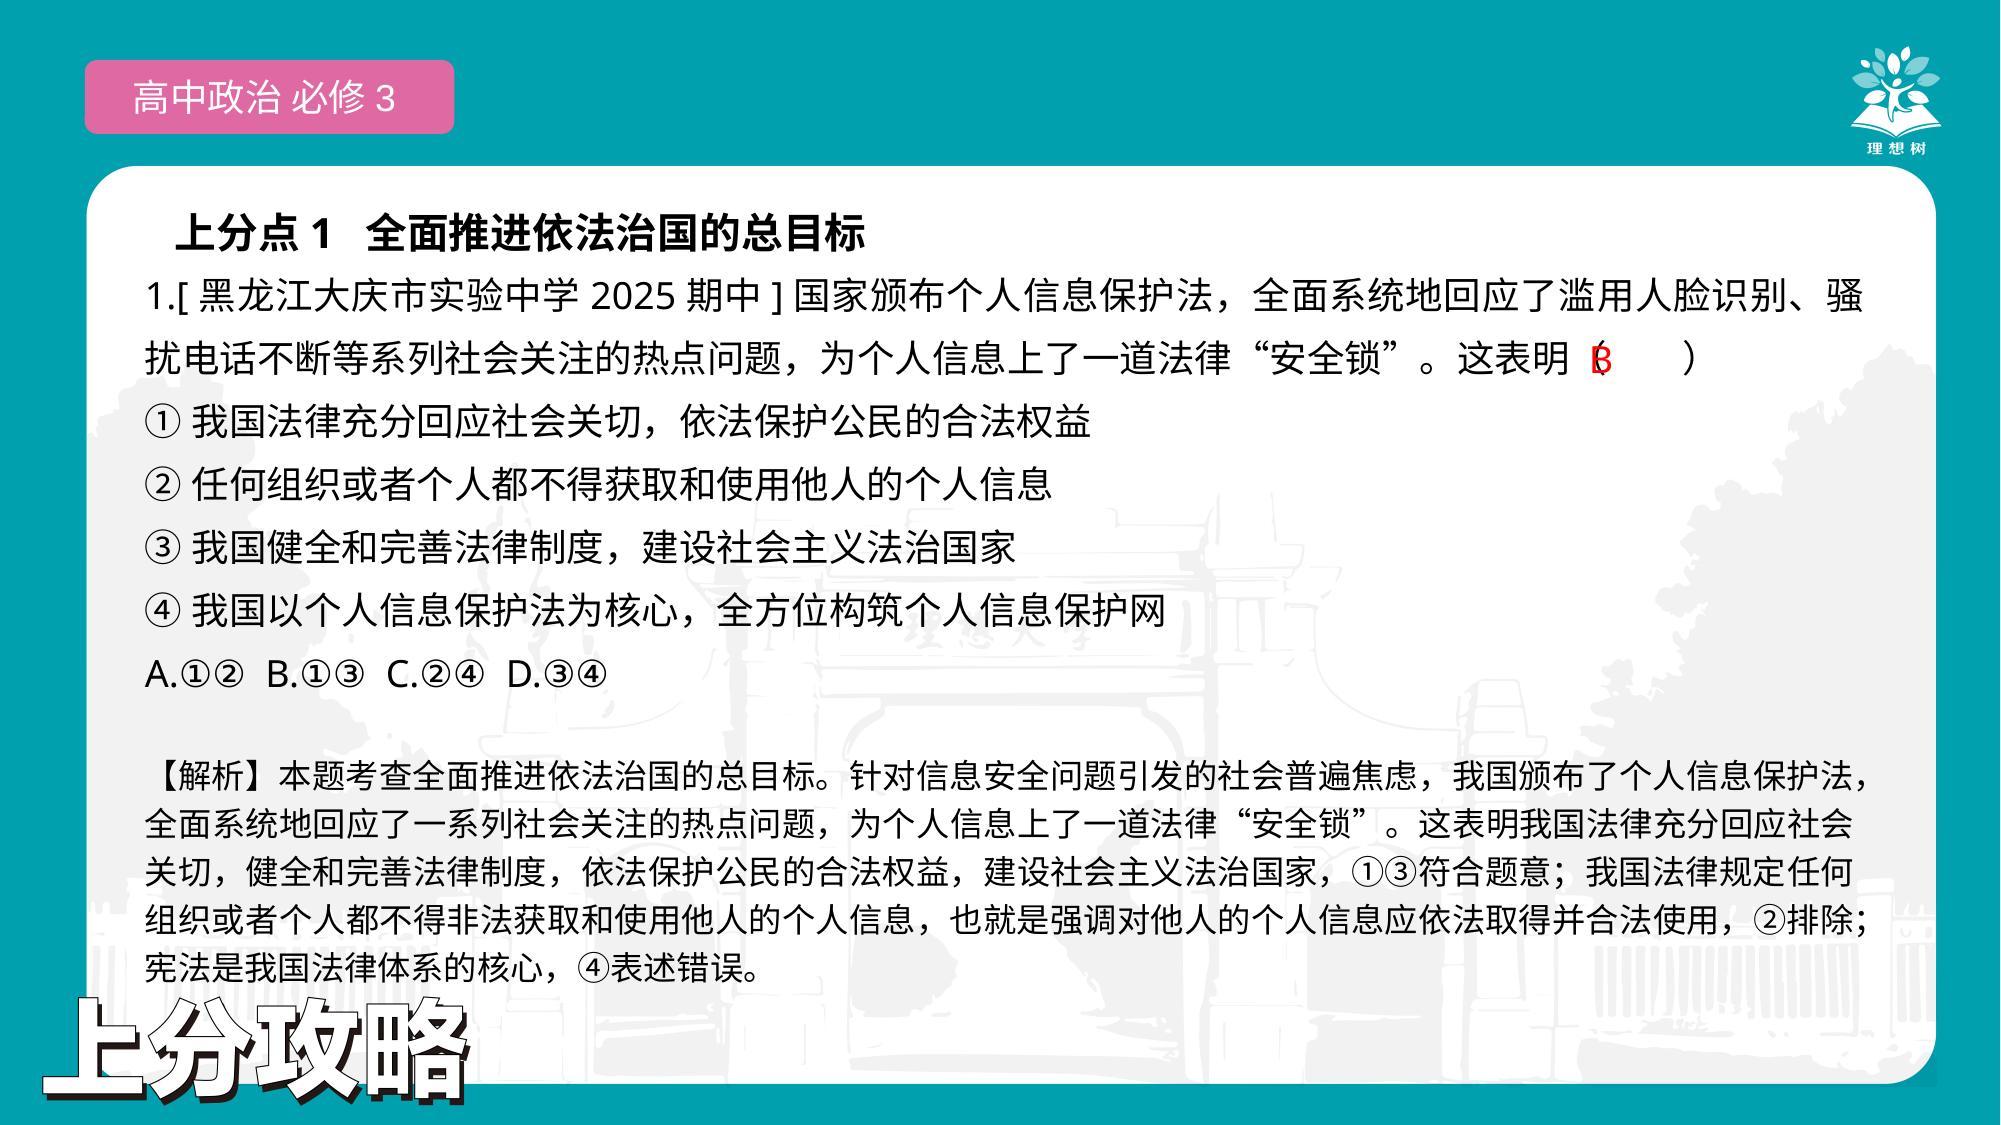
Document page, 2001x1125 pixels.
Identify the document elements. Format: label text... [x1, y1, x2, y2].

text_box B [1564, 306, 1682, 389]
text_box 【解析】本题考查全面推进依法治国的总目标。针对信息安全问题引发的社会普遍焦虑，我国颁布了个人信息保护法，全面系统地回应了一系列社会关注的热点问题，为个人信息上了一道法律“安全锁”。这表明我国法律充分回应社会关切，健全和完善法律制度，依法保护公民的合法权益，建设社会主义法治国家，①③符合题意；我国法律规定任何组织或者个人都不得非法获取和使用他人的个人信息，也就是强调对他人的个人信息应依法取得并合法使用，②排除；宪法是我国法律体系的核心，④表述错误。 [130, 739, 1869, 994]
text_box 1.[黑龙江大庆市实验中学2025期中]国家颁布个人信息保护法，全面系统地回应了滥用人脸识别、骚扰电话不断等系列社会关注的热点问题，为个人信息上了一道法律“安全锁”。这表明（ ） ①我国法律充分回应社会关切，依法保护公民的合法权益 ②任何组织或者个人都不得获取和使用他人的个人信息 ③我国健全和完善法律制度，建设社会主义法治国家 ④我国以个人信息保护法为核心，全方位构筑个人信息保护网 A.①② B.①③ C.②④ D.③④ [130, 246, 1879, 703]
text_box 上分点1 全面推进依法治国的总目标 [159, 199, 1206, 264]
picture [0, 0, 2001, 1125]
text_box 高中政治 必修3 [83, 58, 456, 135]
